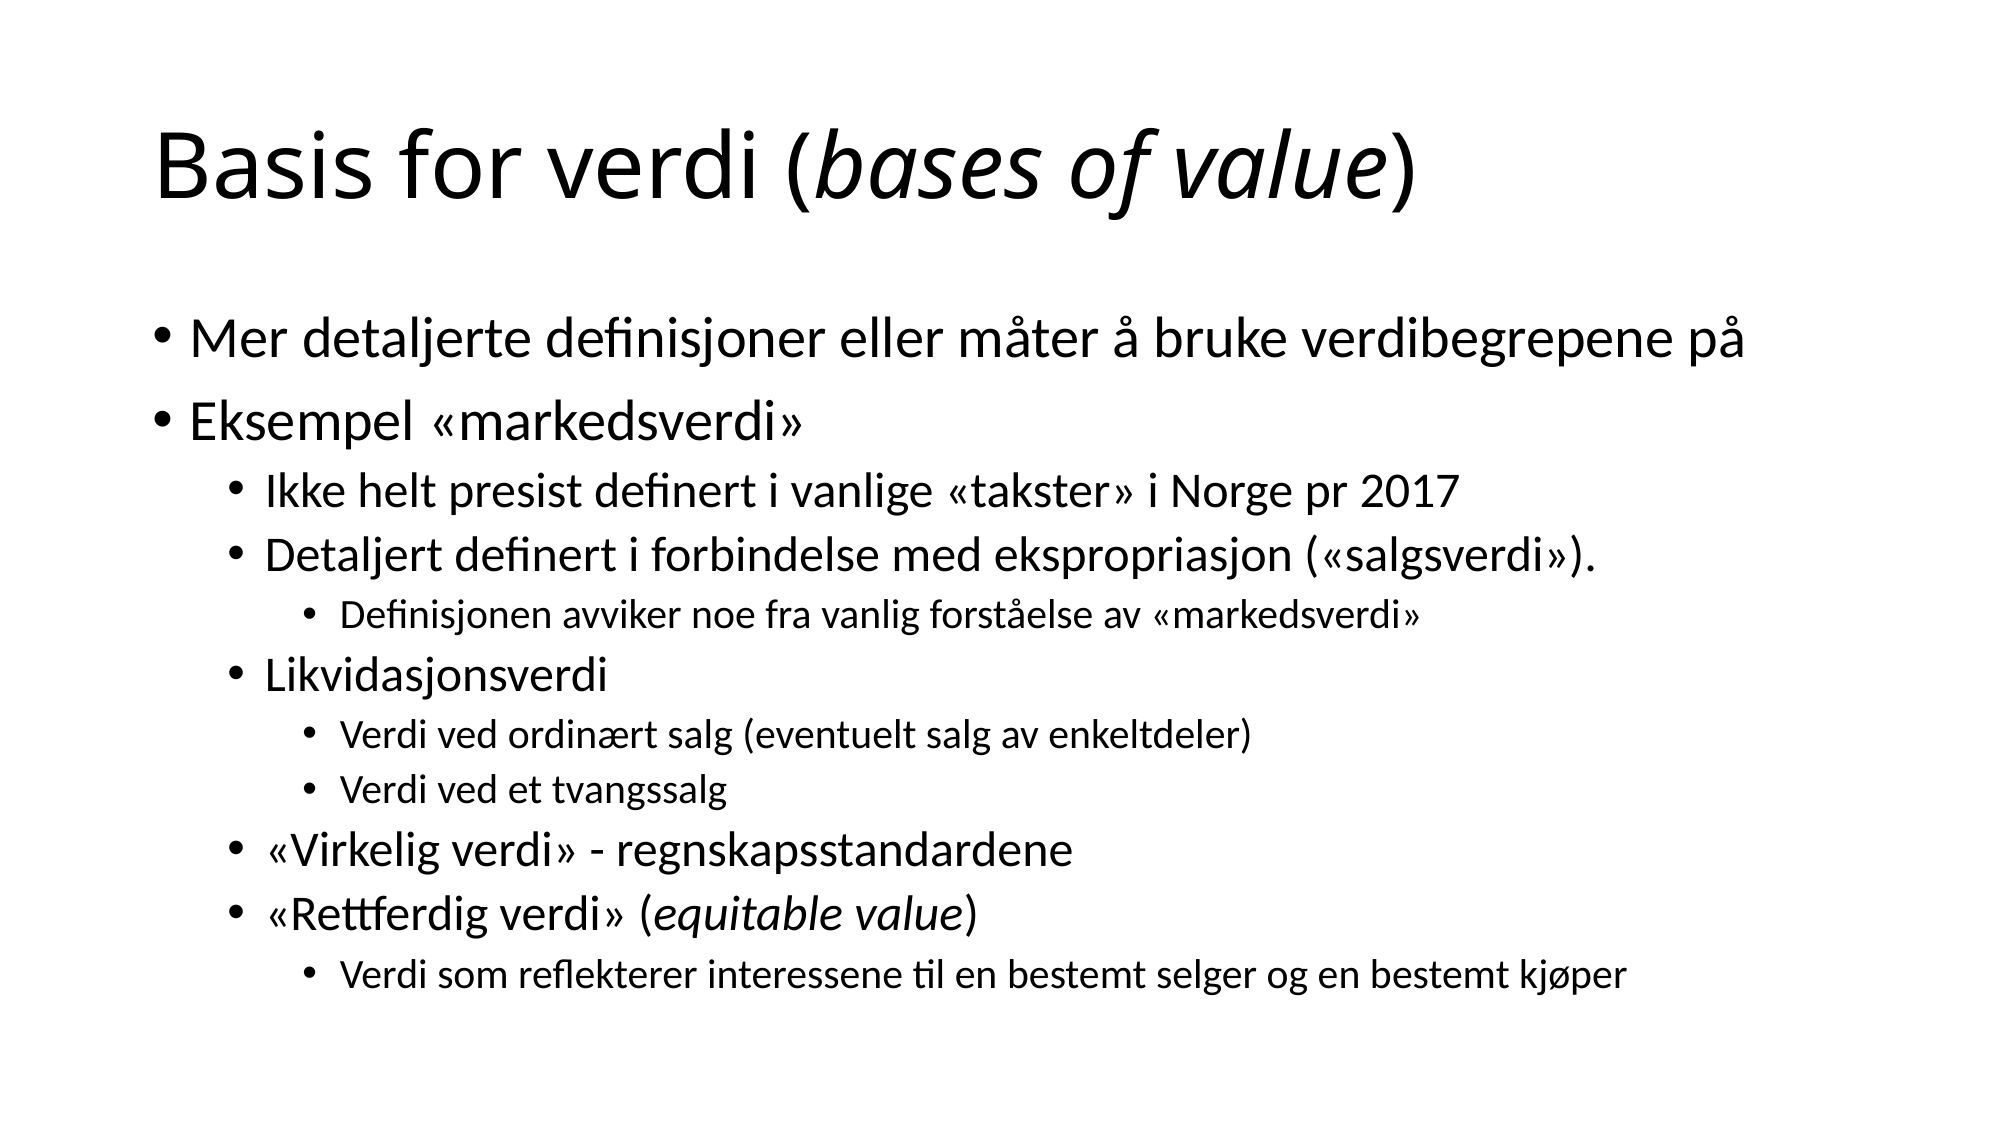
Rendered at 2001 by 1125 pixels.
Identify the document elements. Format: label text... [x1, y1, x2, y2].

list Mer detaljerte definisjoner eller måter å bruke verdibegrepene på Eksempel «markedsverdi» Ikke helt presist definert i vanlige «takster» i Norge pr 2017 Detaljert definert i forbindelse med ekspropriasjon («salgsverdi»). Definisjonen avviker noe fra vanlig forståelse av «markedsverdi» Likvidasjonsverdi Verdi ved ordinært salg (eventuelt salg av enkeltdeler) Verdi ved et tvangssalg «Virkelig verdi» - regnskapsstandardene «Rettferdig verdi» (equitable value) Verdi som reflekterer interessene til en bestemt selger og en bestemt kjøper [137, 299, 1863, 1014]
title Basis for verdi (bases of value) [137, 59, 1863, 278]
